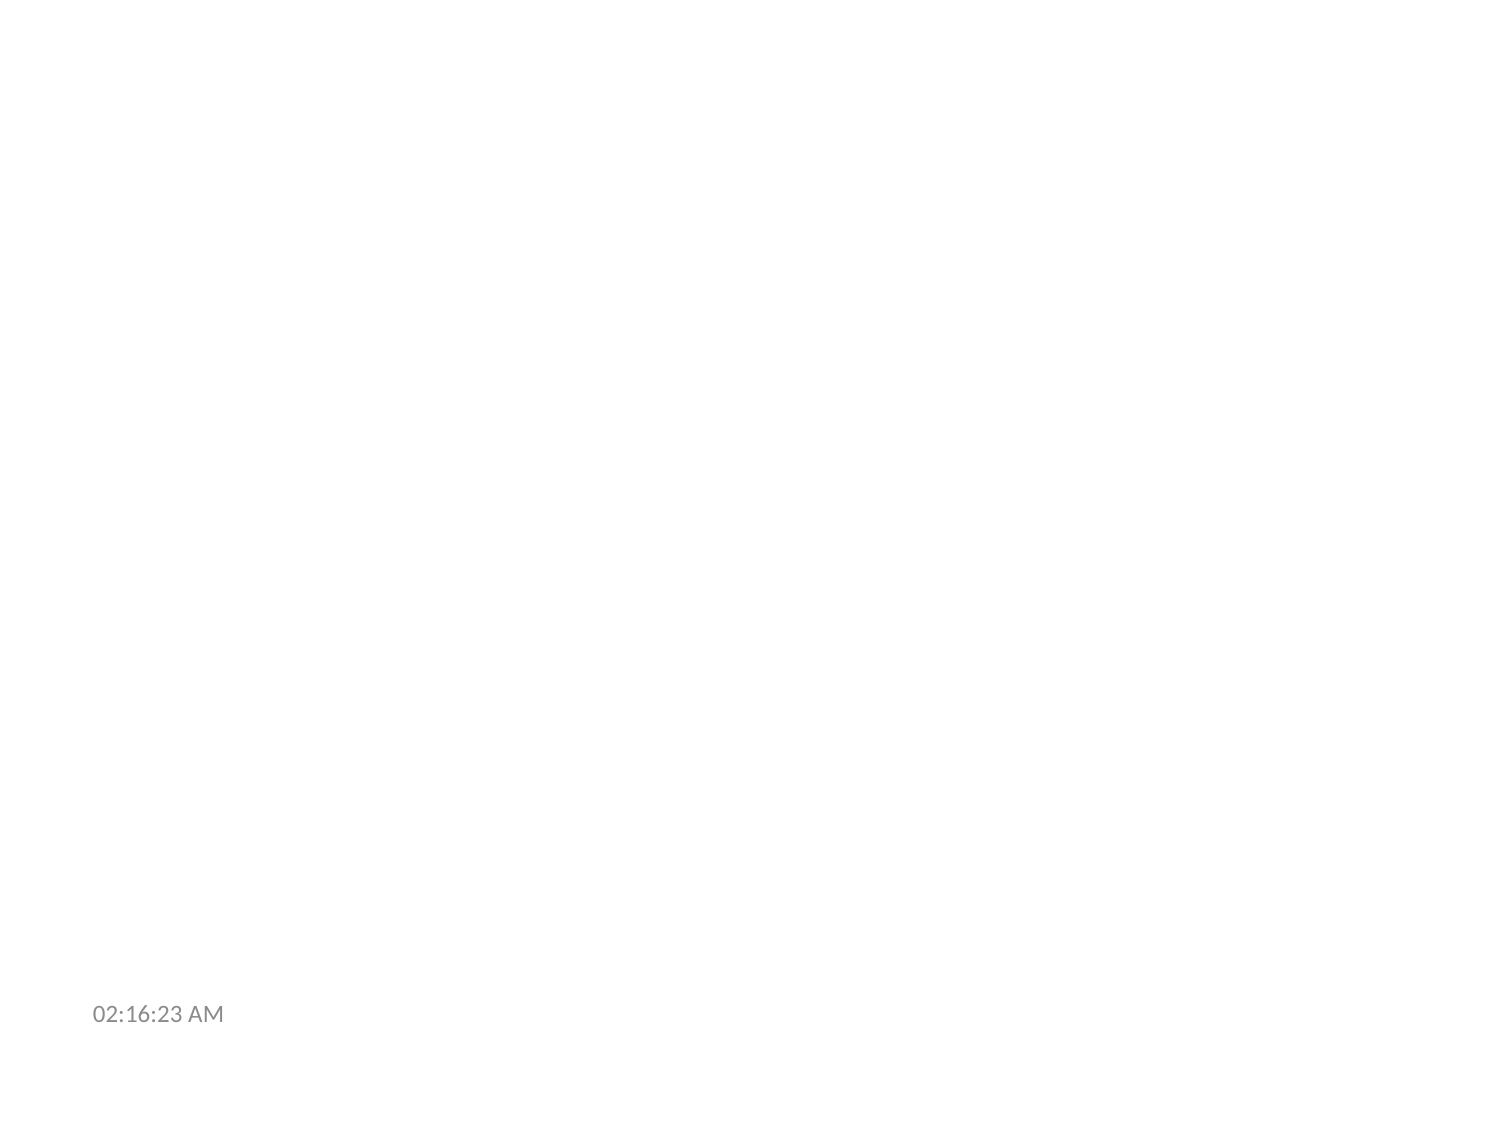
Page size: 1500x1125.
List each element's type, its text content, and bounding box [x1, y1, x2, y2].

text_box 3:35:09 PM [77, 982, 428, 1043]
